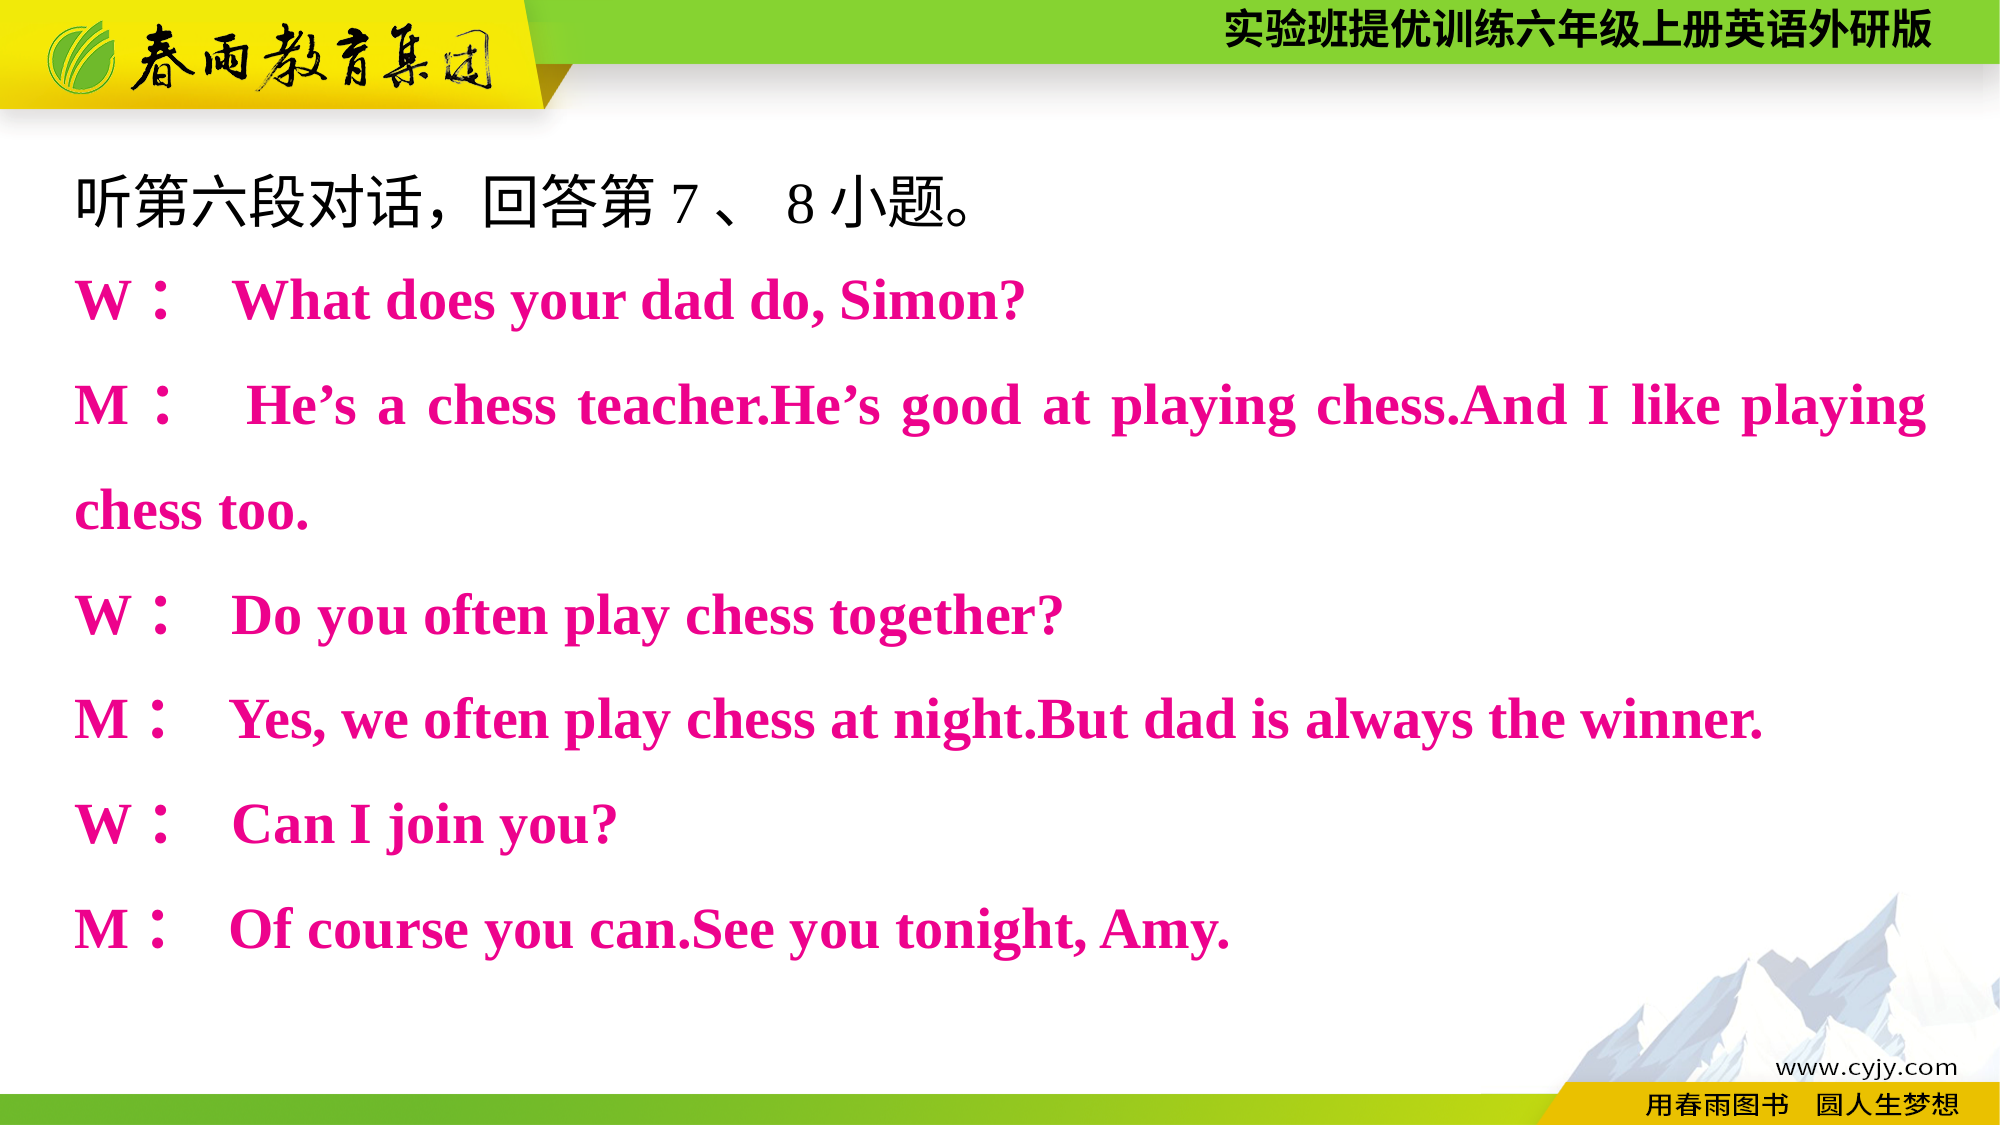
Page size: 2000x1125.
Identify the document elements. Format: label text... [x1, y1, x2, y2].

text_box W： What does your dad do, Simon? M： He’s a chess teacher.He’s good at playing chess.And I like playing chess too. W： Do you often play chess together? M： Yes, we often play chess at night.But dad is always the winner. W： Can I join you? M： Of course you can.See you tonight, Amy. [59, 218, 1944, 968]
picture [0, 0, 2000, 1125]
list 听第六段对话，回答第7、8小题。 [59, 122, 1944, 218]
